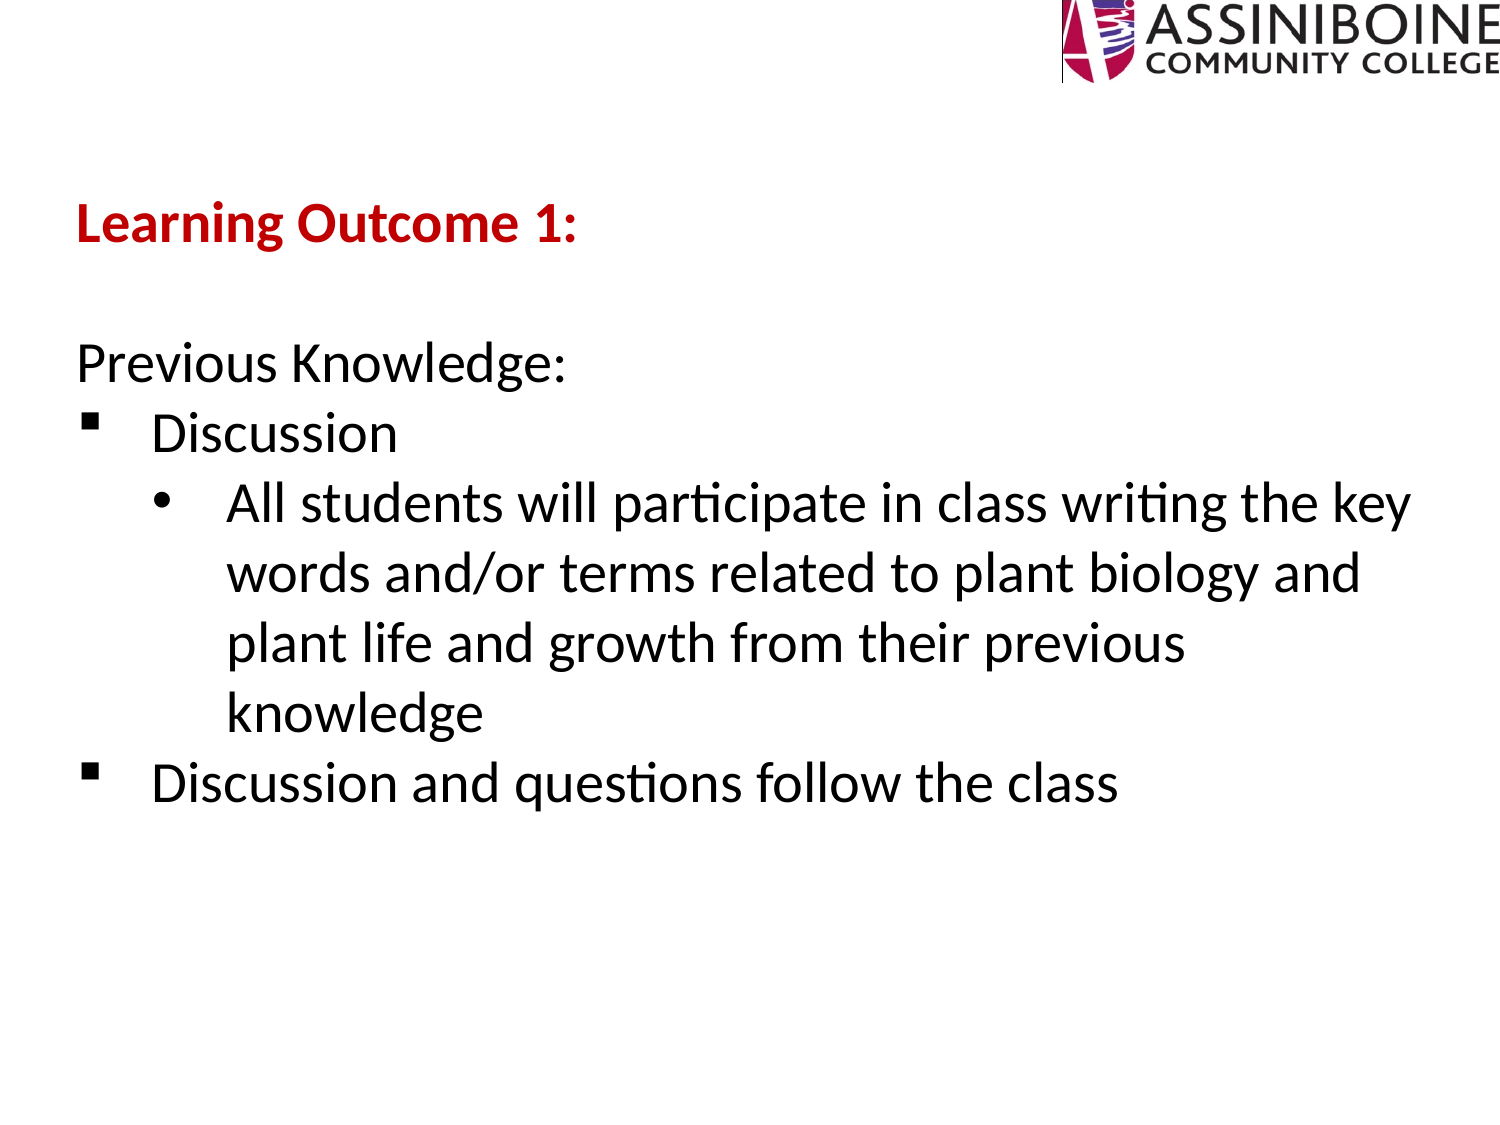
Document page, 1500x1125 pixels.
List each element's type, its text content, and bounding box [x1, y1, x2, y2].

text_box Learning Outcome 1: Previous Knowledge: Discussion All students will participate in class writing the key words and/or terms related to plant biology and plant life and growth from their previous knowledge Discussion and questions follow the class [61, 176, 1433, 962]
picture [1062, 0, 1500, 83]
